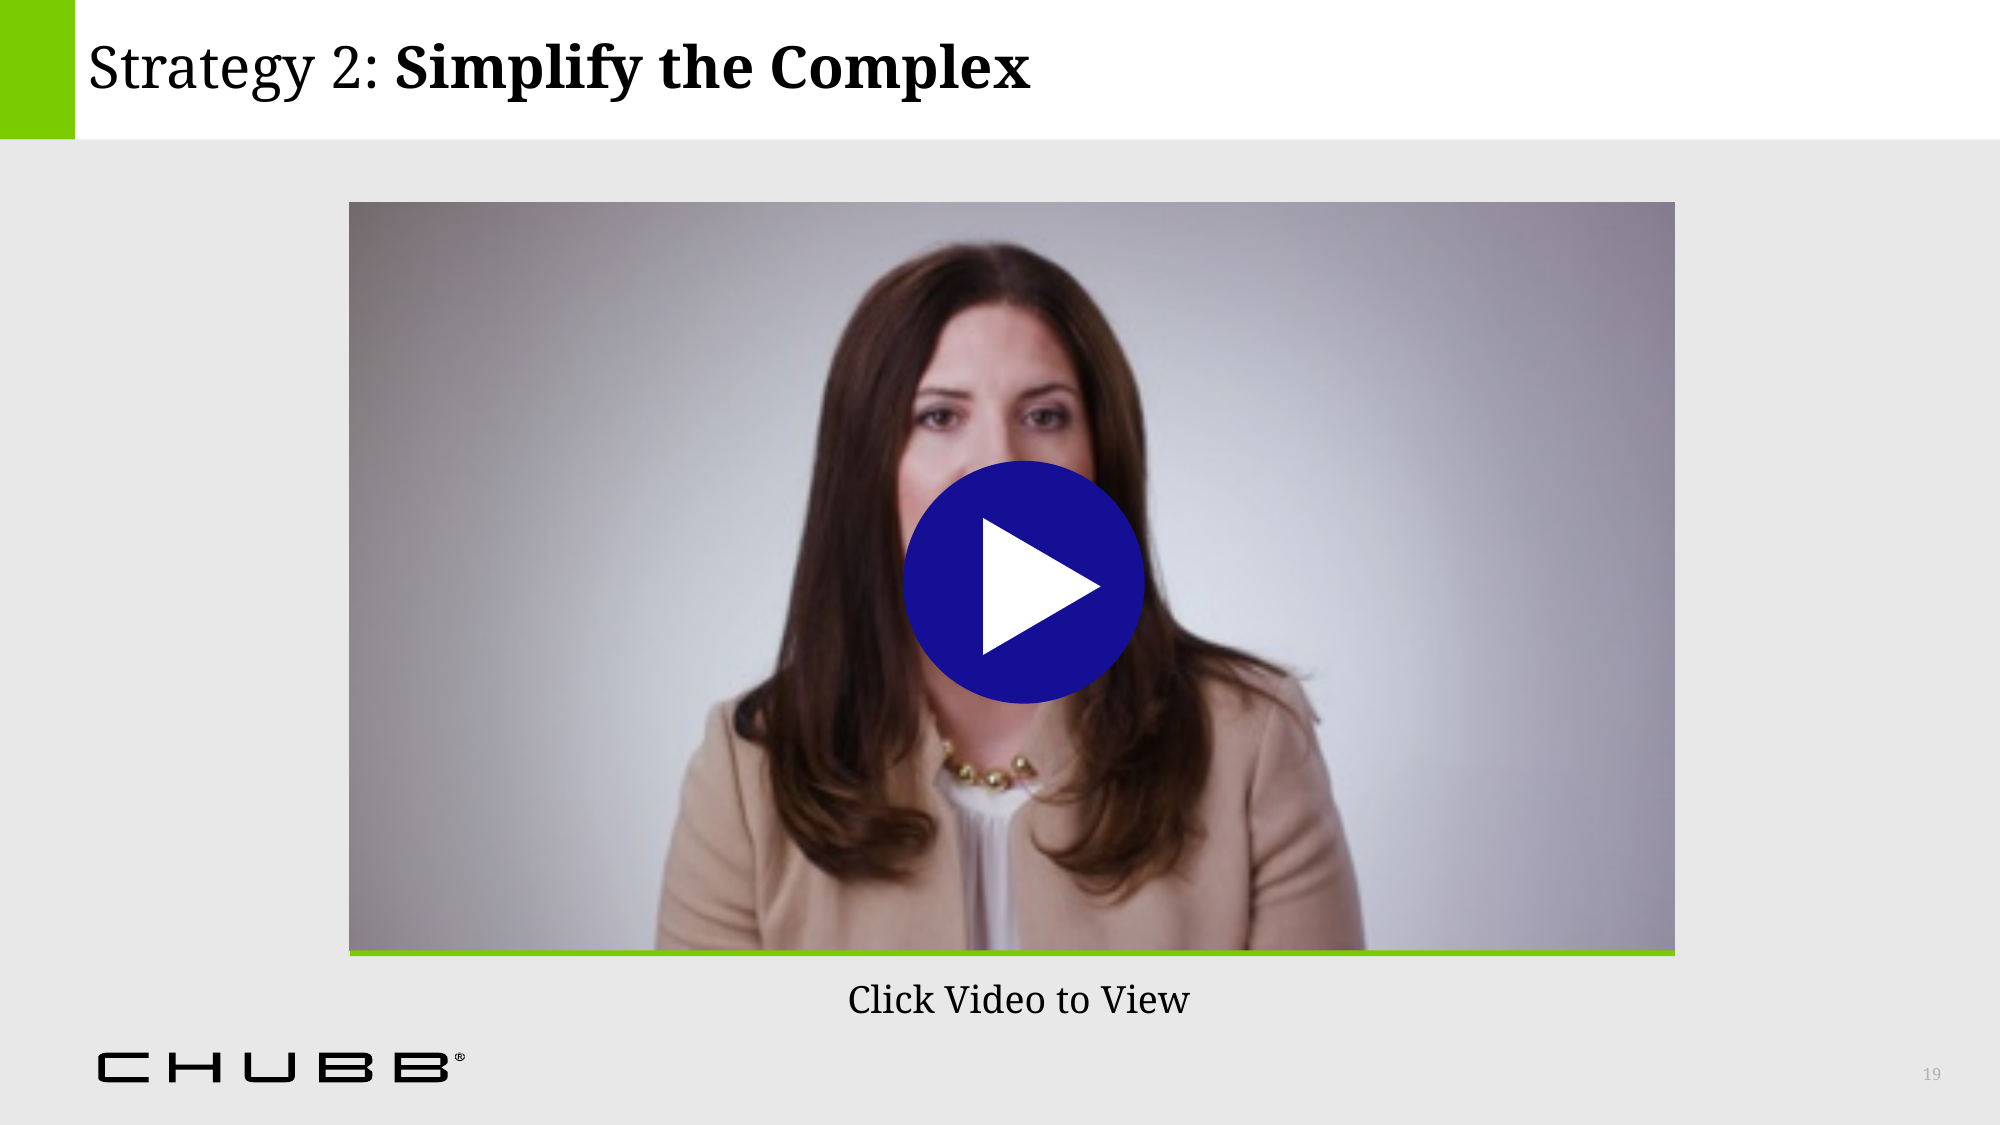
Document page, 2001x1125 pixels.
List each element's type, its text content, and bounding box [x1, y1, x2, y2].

title Strategy 2: Simplify the Complex [73, 14, 1799, 126]
slide_number 19 [1849, 1033, 1957, 1094]
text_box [349, 202, 1675, 957]
text_box Click Video to View [714, 968, 1324, 1029]
